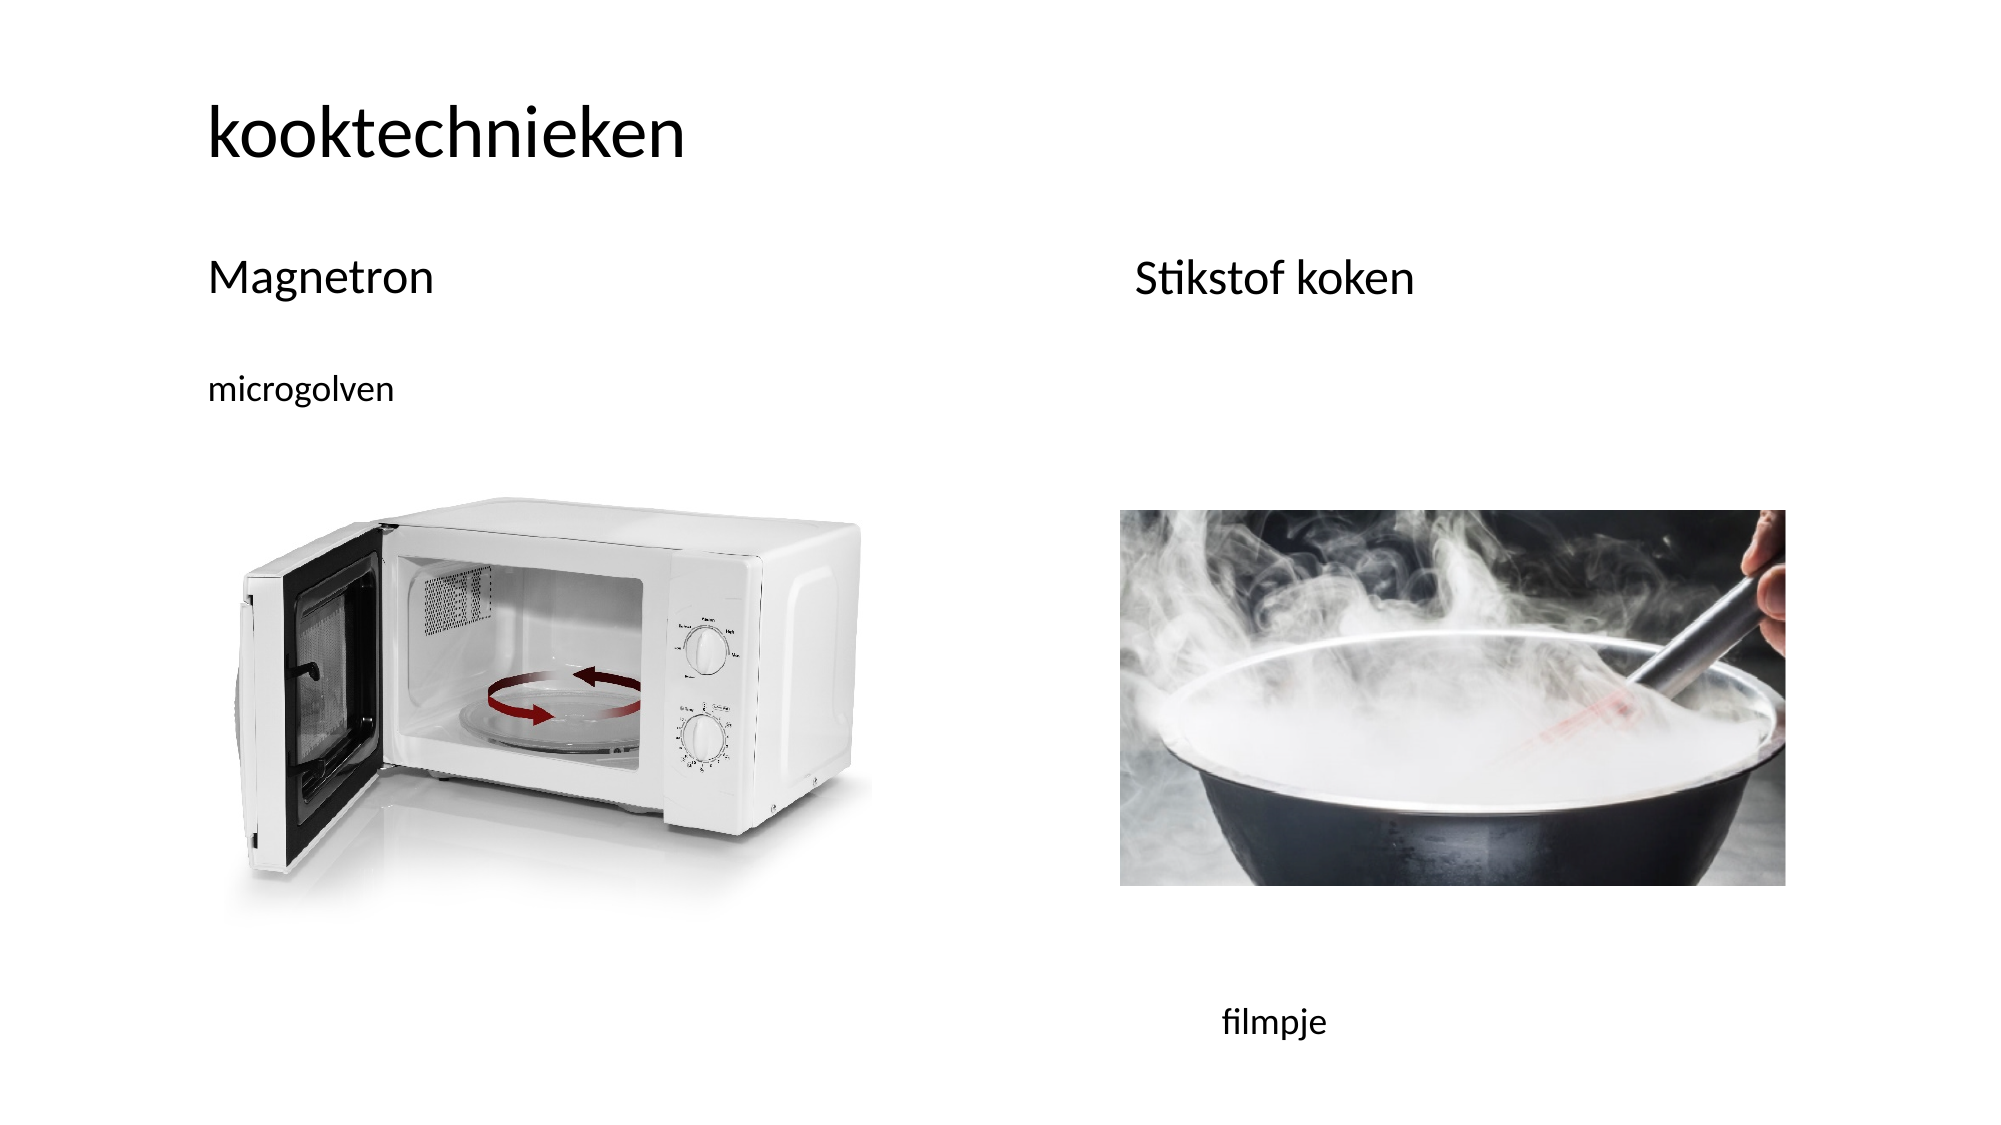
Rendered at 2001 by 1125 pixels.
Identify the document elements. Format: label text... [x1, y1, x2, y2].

text_box filmpje [1207, 989, 1450, 1049]
text_box Stikstof koken [1120, 237, 1510, 312]
text_box kooktechnieken [192, 74, 904, 180]
picture [1120, 508, 1786, 888]
text_box Magnetron microgolven [192, 236, 633, 417]
picture [224, 418, 872, 938]
